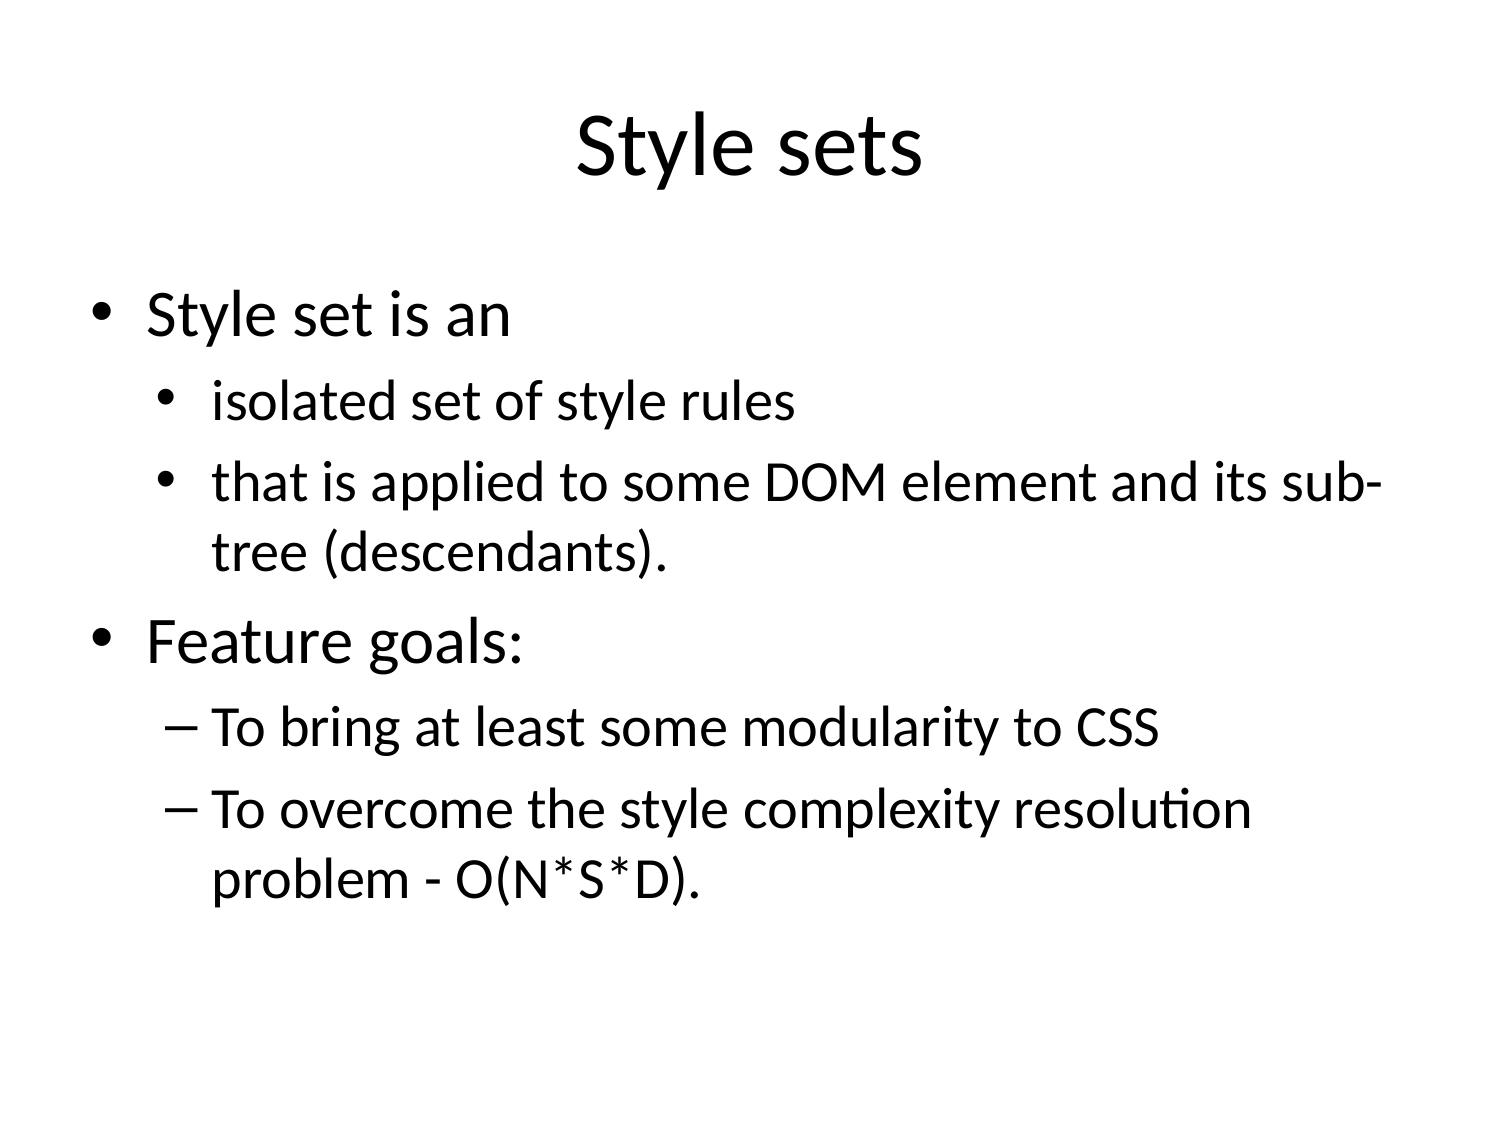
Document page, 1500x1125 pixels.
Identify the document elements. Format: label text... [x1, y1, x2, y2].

title Style sets [75, 45, 1425, 233]
list Style set is an isolated set of style rules that is applied to some DOM element and its sub-tree (descendants). Feature goals: To bring at least some modularity to CSS To overcome the style complexity resolution problem - O(N*S*D). [75, 262, 1425, 1005]
